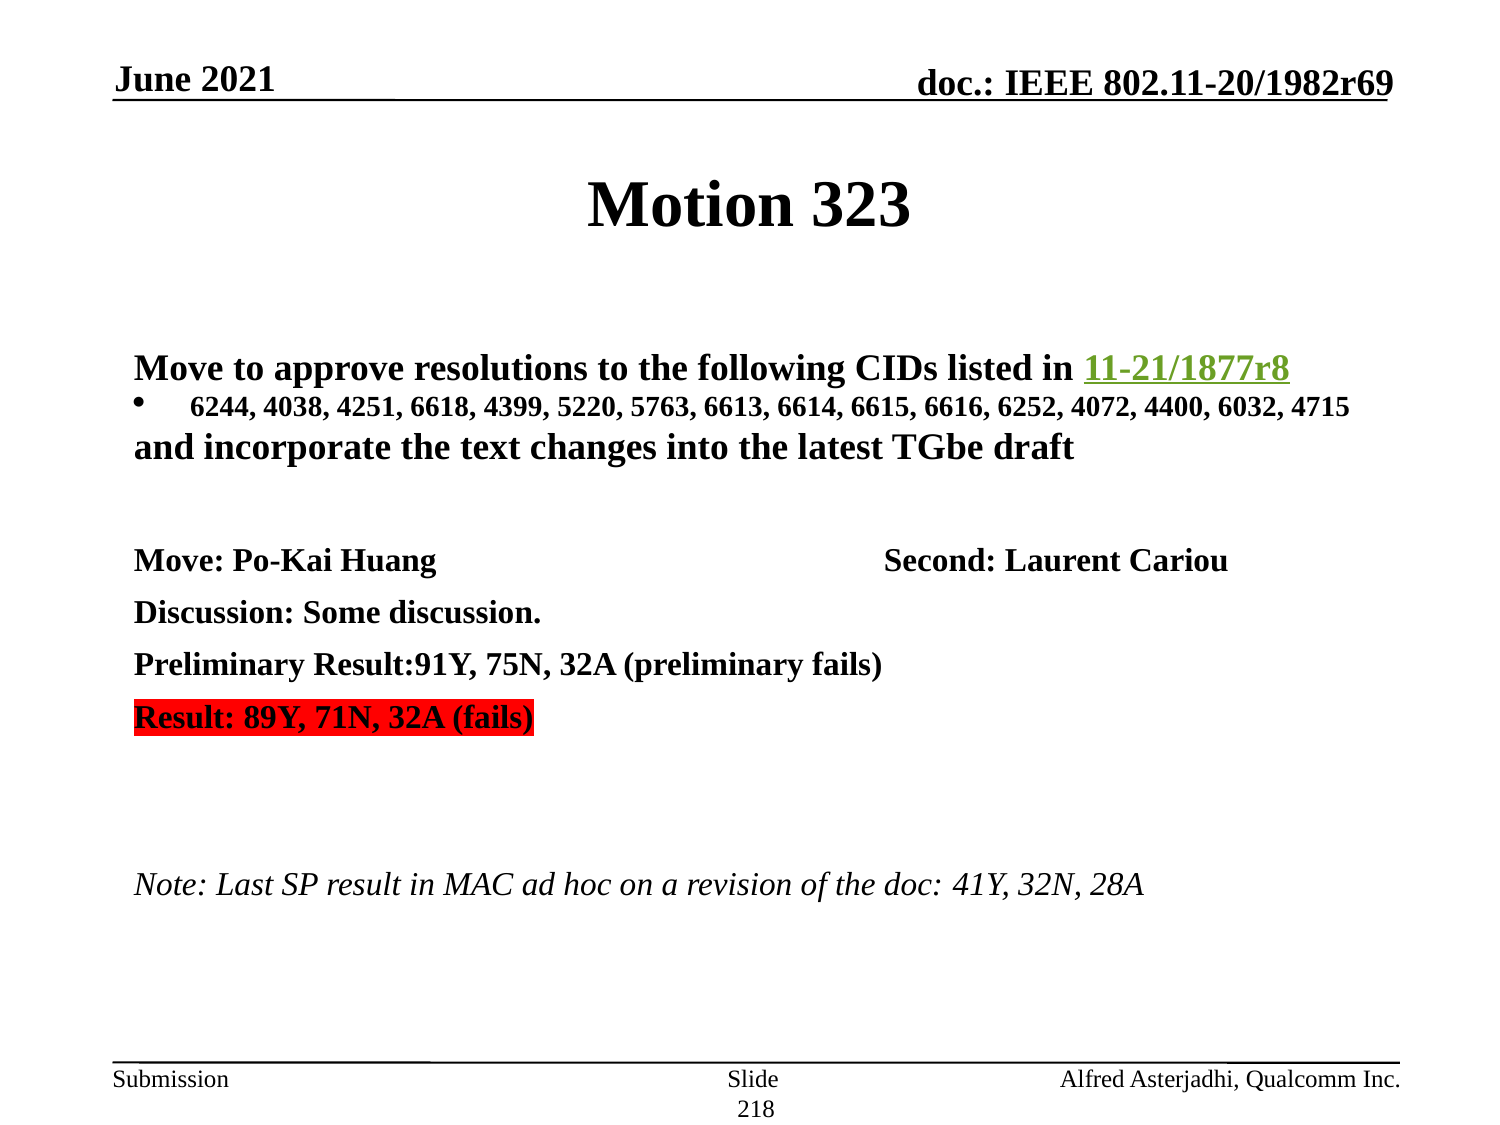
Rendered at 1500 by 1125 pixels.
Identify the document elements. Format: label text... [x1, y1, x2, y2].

footer Alfred Asterjadhi, Qualcomm Inc. [878, 1061, 1402, 1093]
title Motion 323 [112, 112, 1388, 288]
list Move to approve resolutions to the following CIDs listed in 11-21/1877r8 6244, 4038, 4251, 6618, 4399, 5220, 5763, 6613, 6614, 6615, 6616, 6252, 4072, 4400, 6032, 4715 and incorporate the text changes into the latest TGbe draft Move: Po-Kai Huang Second: Laurent Cariou Discussion: Some discussion. Preliminary Result:91Y, 75N, 32A (preliminary fails) Result: 89Y, 71N, 32A (fails) Note: Last SP result in MAC ad hoc on a revision of the doc: 41Y, 32N, 28A [118, 334, 1394, 1011]
slide_number Slide 218 [712, 1061, 800, 1123]
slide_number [114, 54, 423, 100]
